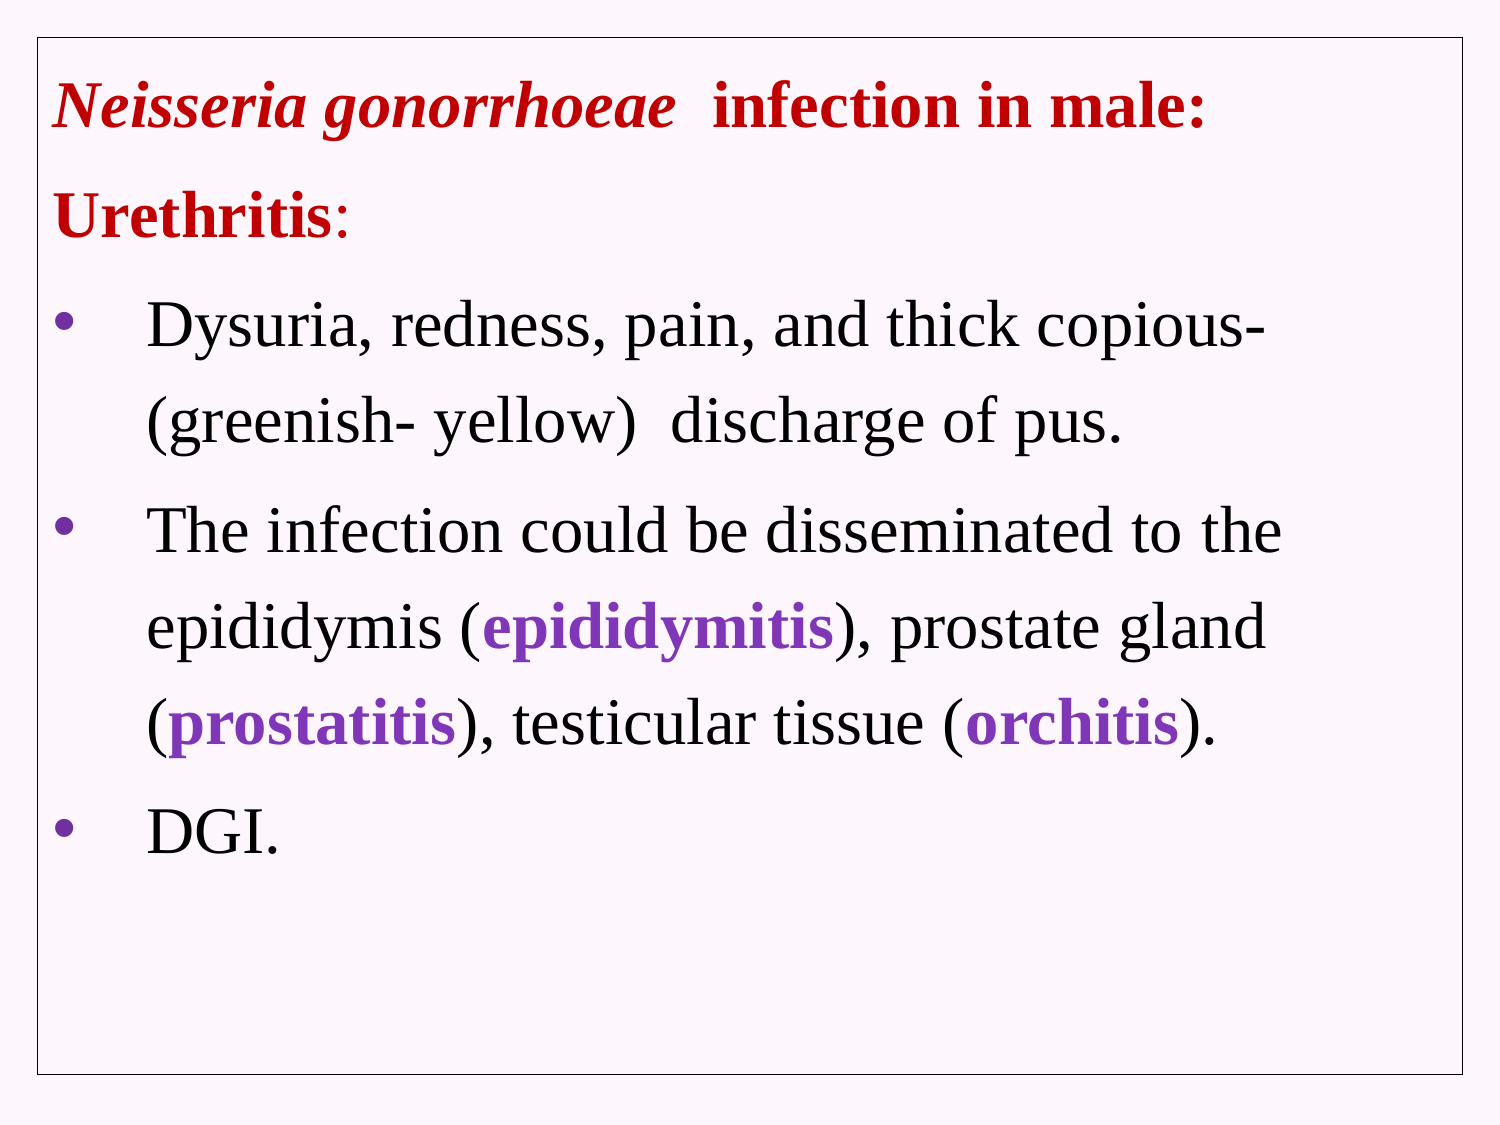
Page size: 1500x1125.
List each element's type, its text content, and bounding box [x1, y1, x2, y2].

title N [37, 30, 45, 37]
subtitle Neisseria gonorrhoeae infection in male: Urethritis: Dysuria, redness, pain, and thick copious-(greenish- yellow) discharge of pus. The infection could be disseminated to the epididymis (epididymitis), prostate gland (prostatitis), testicular tissue (orchitis). DGI. [37, 37, 1463, 1075]
